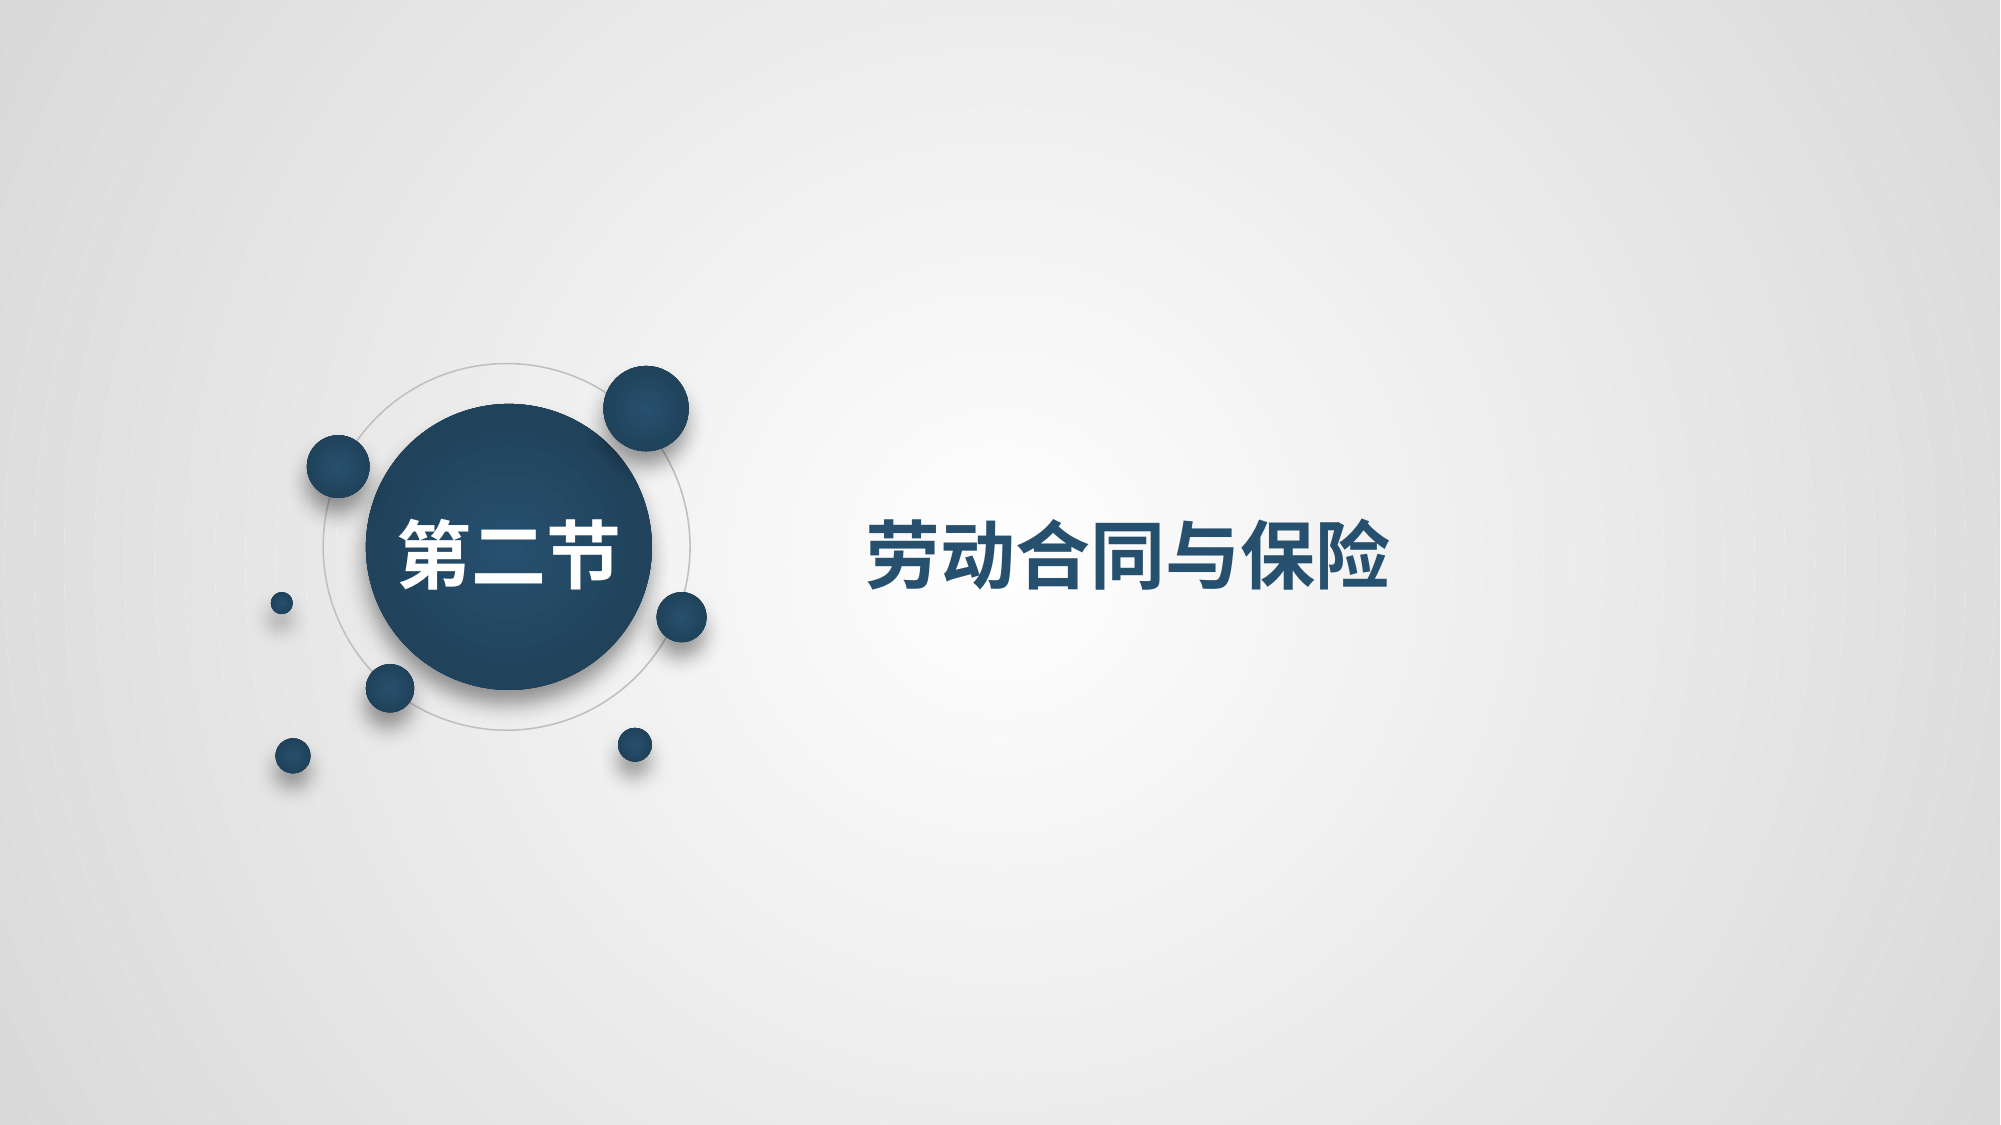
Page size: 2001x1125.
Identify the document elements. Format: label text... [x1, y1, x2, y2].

text_box [305, 434, 371, 499]
text_box [646, 472, 692, 595]
text_box [356, 362, 601, 463]
text_box 劳动合同与保险 [851, 501, 1747, 607]
text_box [322, 526, 384, 671]
text_box [428, 649, 653, 732]
text_box [617, 726, 653, 763]
text_box [364, 402, 653, 691]
text_box [364, 663, 416, 714]
text_box [602, 364, 690, 453]
text_box [655, 591, 708, 644]
text_box [274, 737, 312, 775]
text_box 第二节 [381, 501, 637, 606]
text_box [269, 591, 294, 616]
